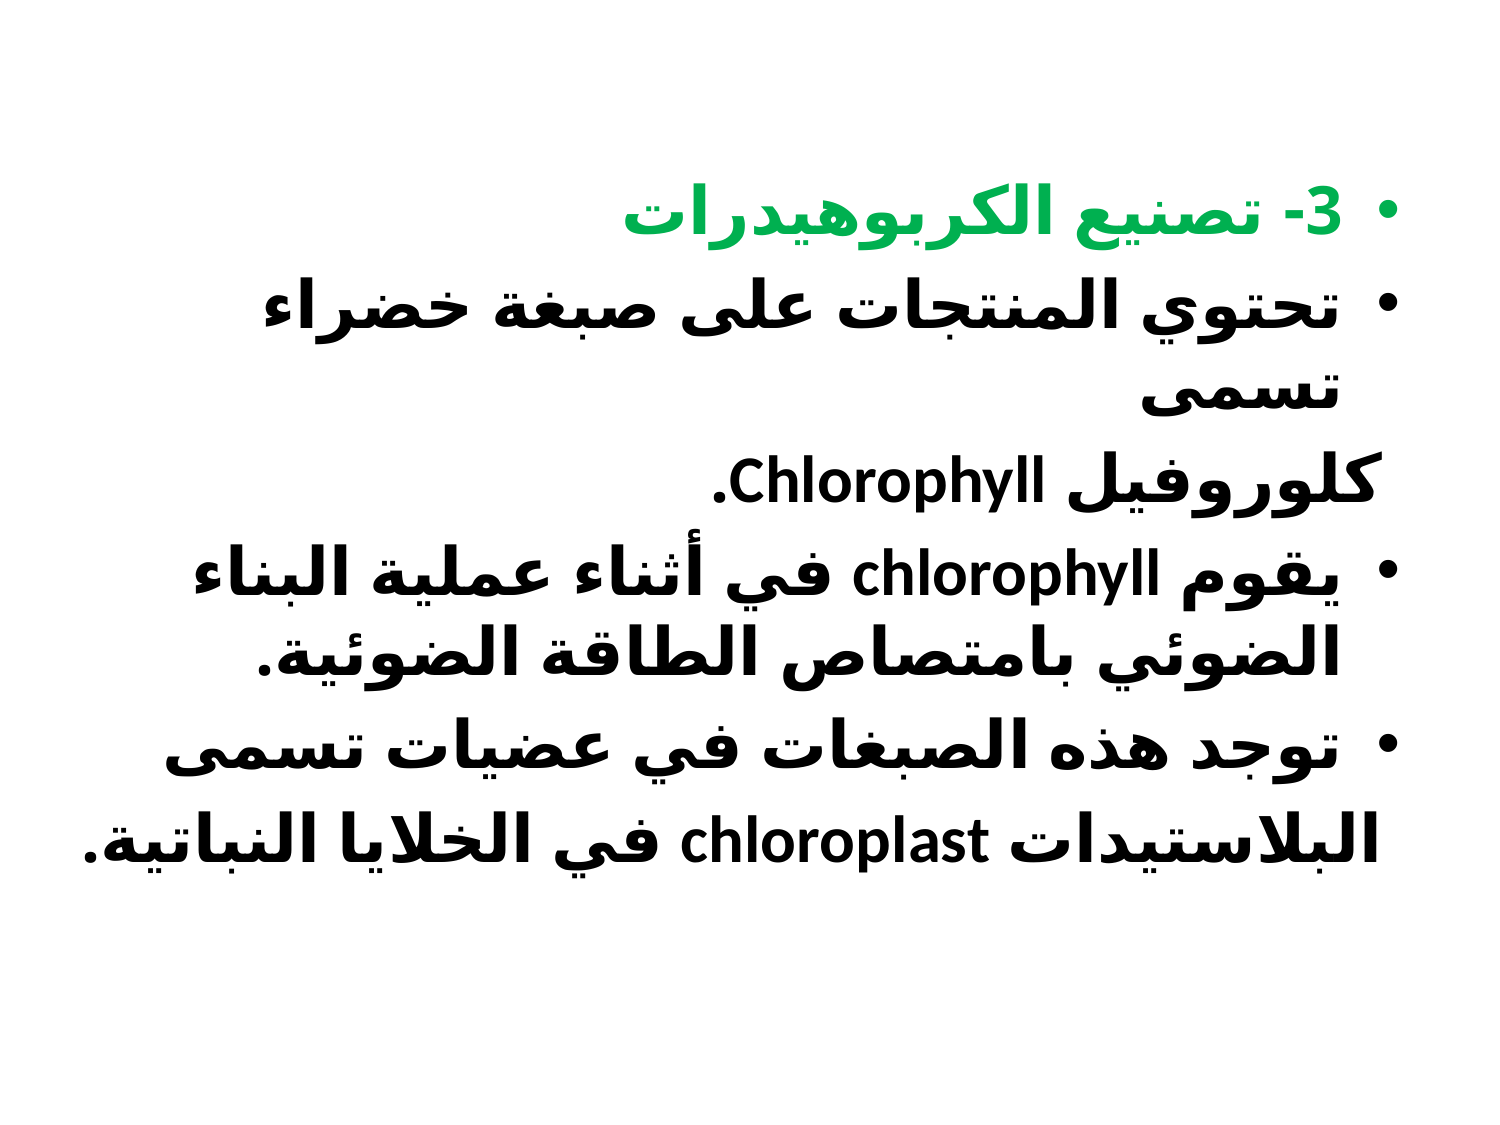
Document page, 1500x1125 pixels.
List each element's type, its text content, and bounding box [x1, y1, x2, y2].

list 3- تصنيع الكربوهيدرات تحتوي المنتجات على صبغة خضراء تسمى كلوروفيل Chlorophyll. يقوم chlorophyll في أثناء عملية البناء الضوئي بامتصاص الطاقة الضوئية. توجد هذه الصبغات في عضيات تسمى البلاستيدات chloroplast في الخلايا النباتية. [64, 160, 1415, 904]
